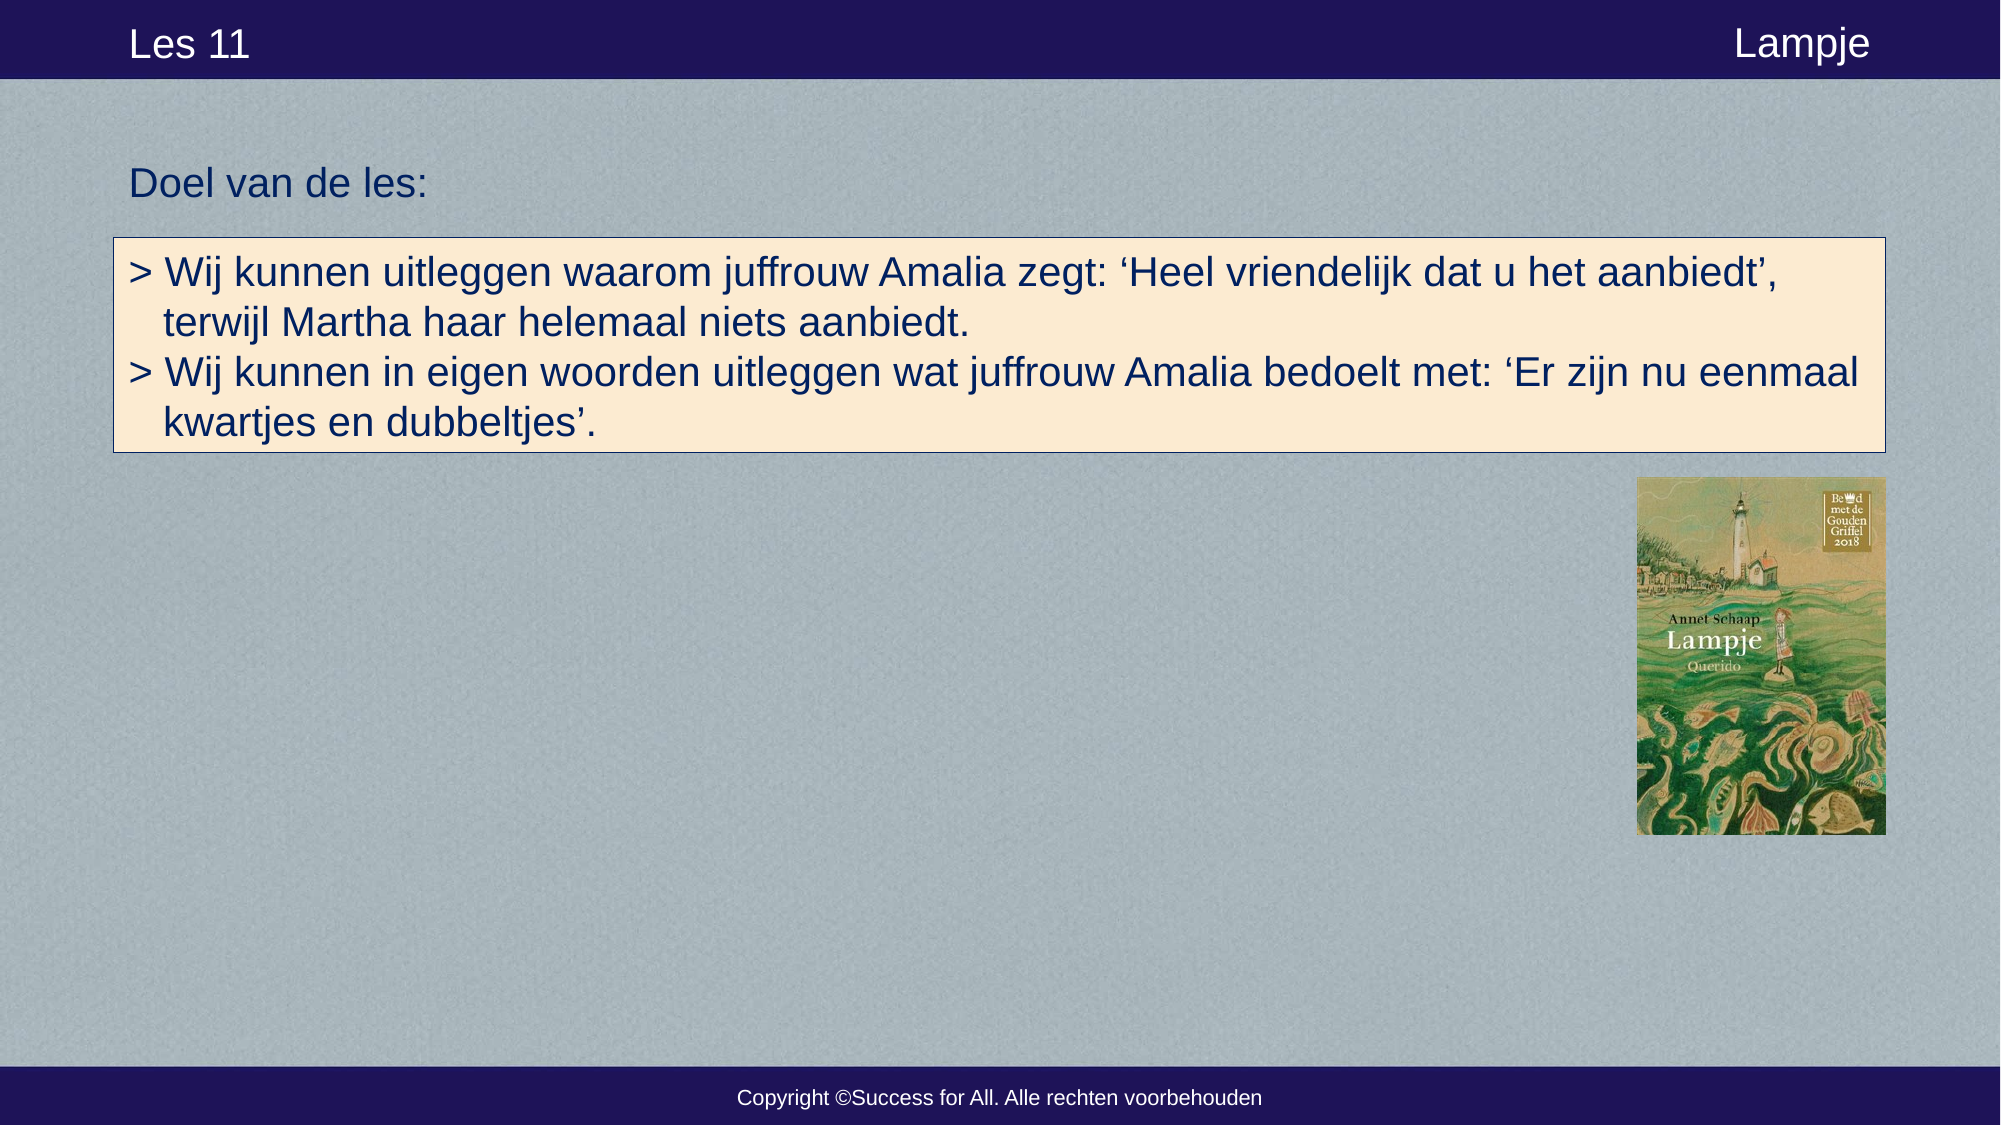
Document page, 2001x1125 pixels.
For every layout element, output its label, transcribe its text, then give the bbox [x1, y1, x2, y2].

picture [0, 0, 2001, 1125]
text_box > Wij kunnen uitleggen waarom juffrouw Amalia zegt: ‘Heel vriendelijk dat u het aanbiedt’, terwijl Martha haar helemaal niets aanbiedt. > Wij kunnen in eigen woorden uitleggen wat juffrouw Amalia bedoelt met: ‘Er zijn nu eenmaal kwartjes en dubbeltjes’. [113, 237, 1886, 453]
text_box Les 11 [114, 9, 354, 75]
text_box Lampje [999, 8, 1886, 73]
text_box Copyright ©Success for All. Alle rechten voorbehouden [0, 1076, 2000, 1125]
text_box Doel van de les: [113, 148, 1635, 214]
